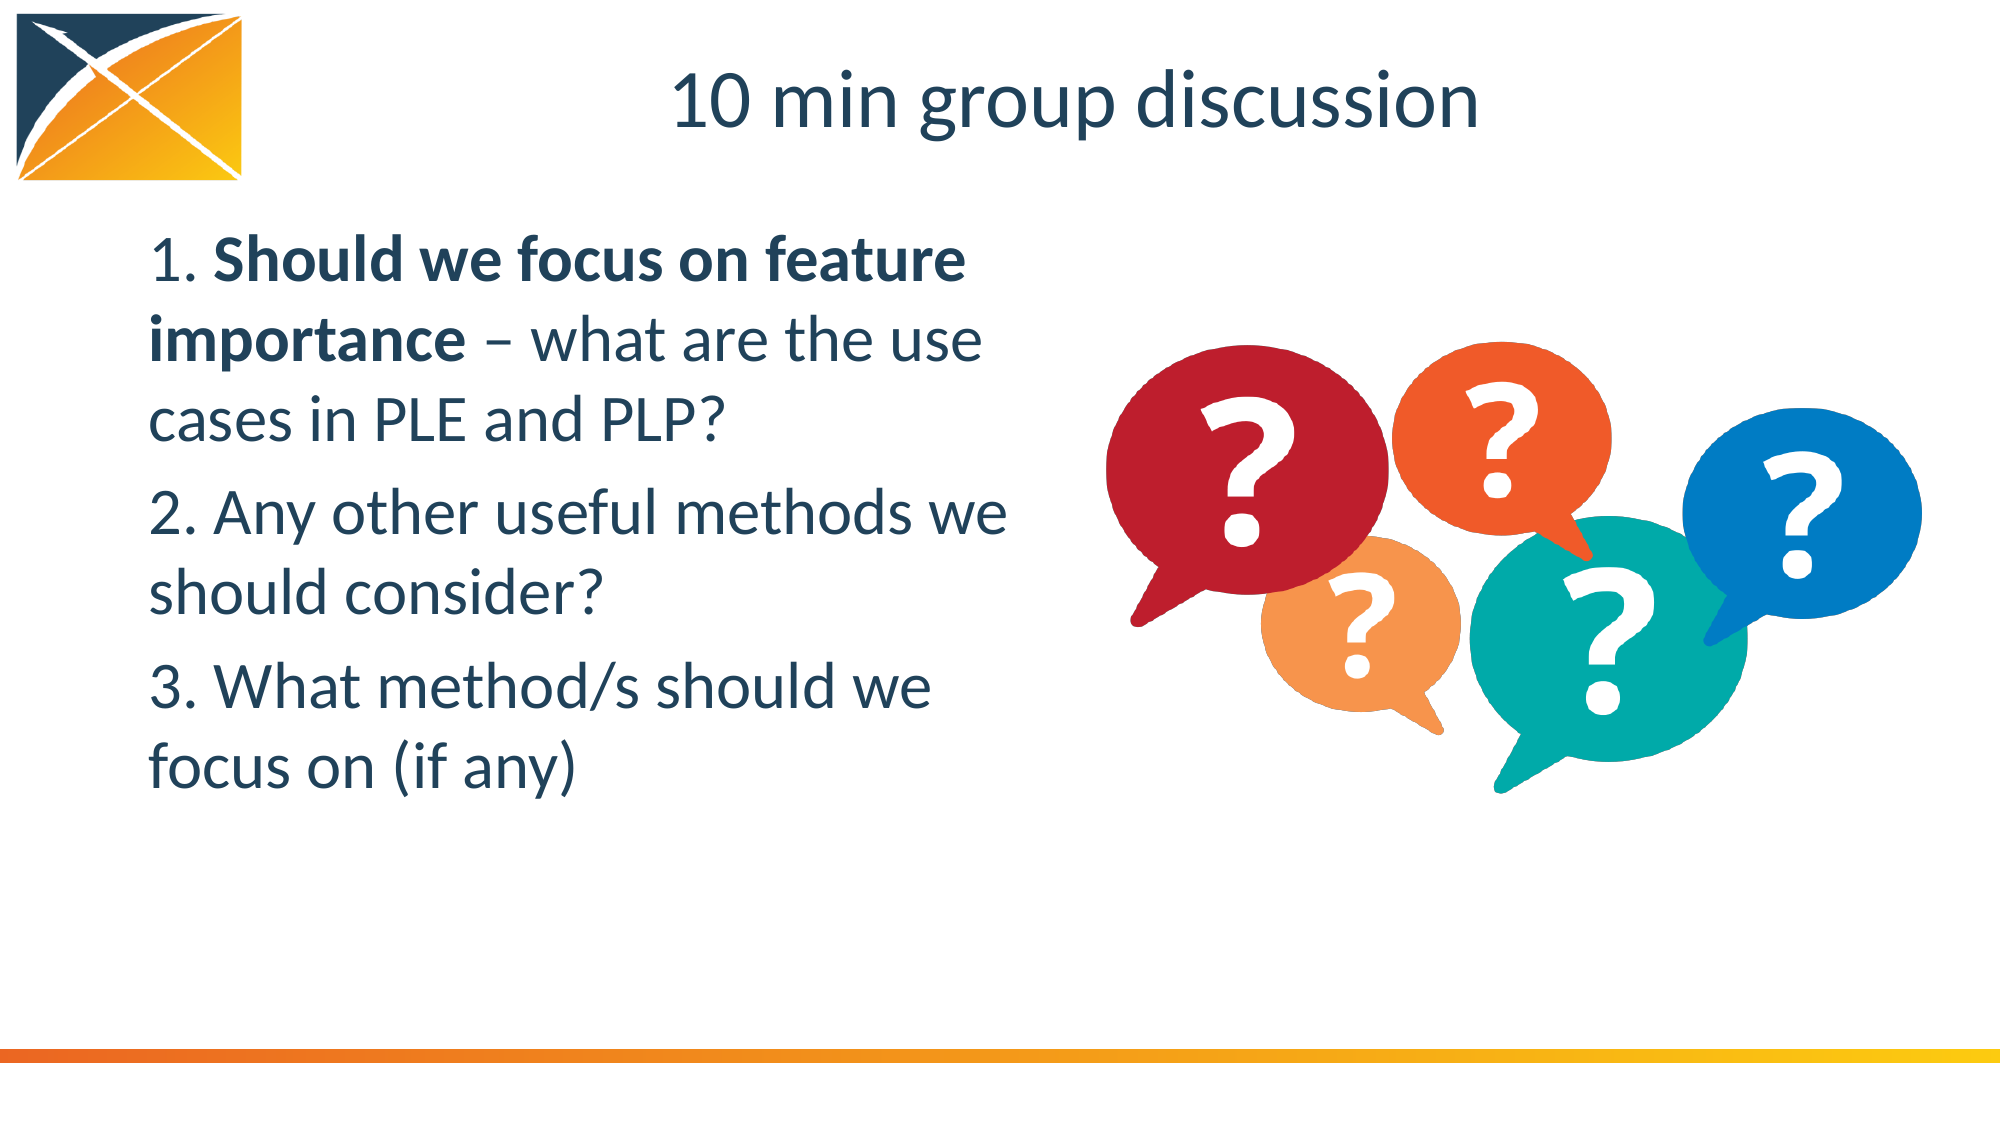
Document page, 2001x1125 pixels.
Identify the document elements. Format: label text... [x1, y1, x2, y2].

picture [1101, 314, 1935, 811]
title 10 min group discussion [249, 24, 1900, 163]
list 1. Should we focus on feature importance – what are the use cases in PLE and PLP? 2. Any other useful methods we should consider? 3. What method/s should we focus on (if any) [99, 200, 1063, 1005]
picture [0, 0, 274, 200]
